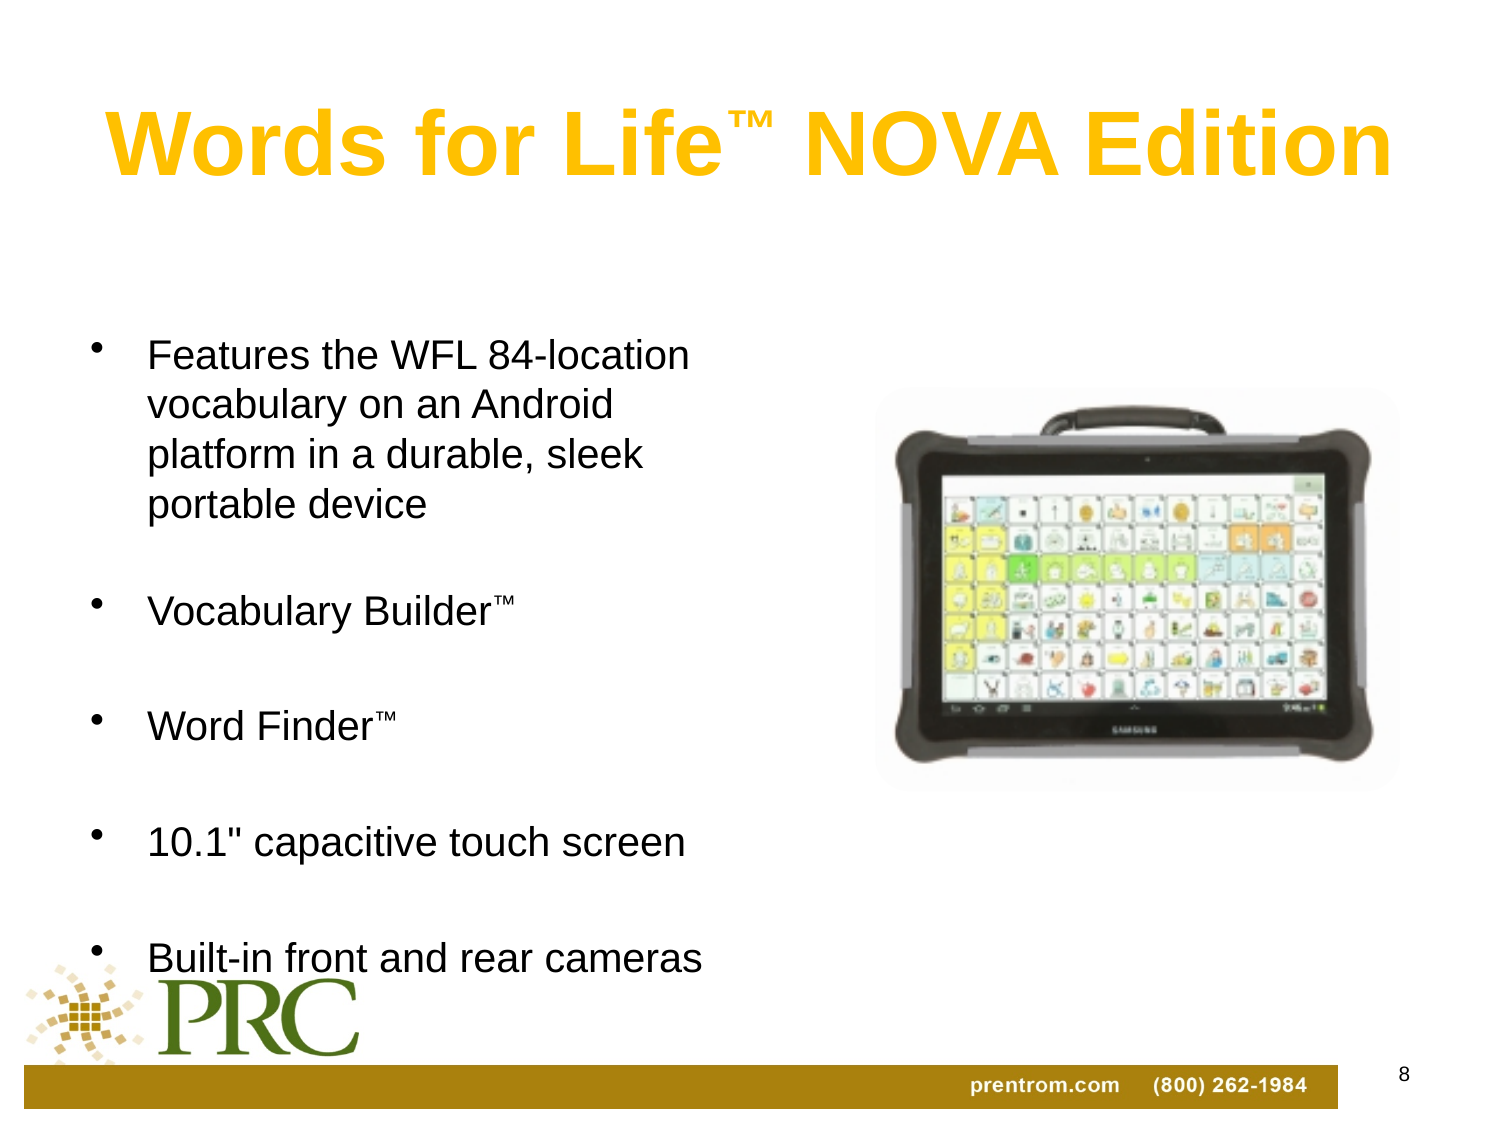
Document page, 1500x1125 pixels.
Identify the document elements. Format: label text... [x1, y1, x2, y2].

title Words for Life™ NOVA Edition [74, 44, 1426, 233]
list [874, 387, 1401, 792]
list Features the WFL 84-location vocabulary on an Android platform in a durable, sleek portable device Vocabulary Builder™ Word Finder™ 10.1" capacitive touch screen Built-in front and rear cameras [74, 262, 738, 1006]
picture [24, 962, 1338, 1109]
slide_number 8 [1299, 1052, 1426, 1113]
